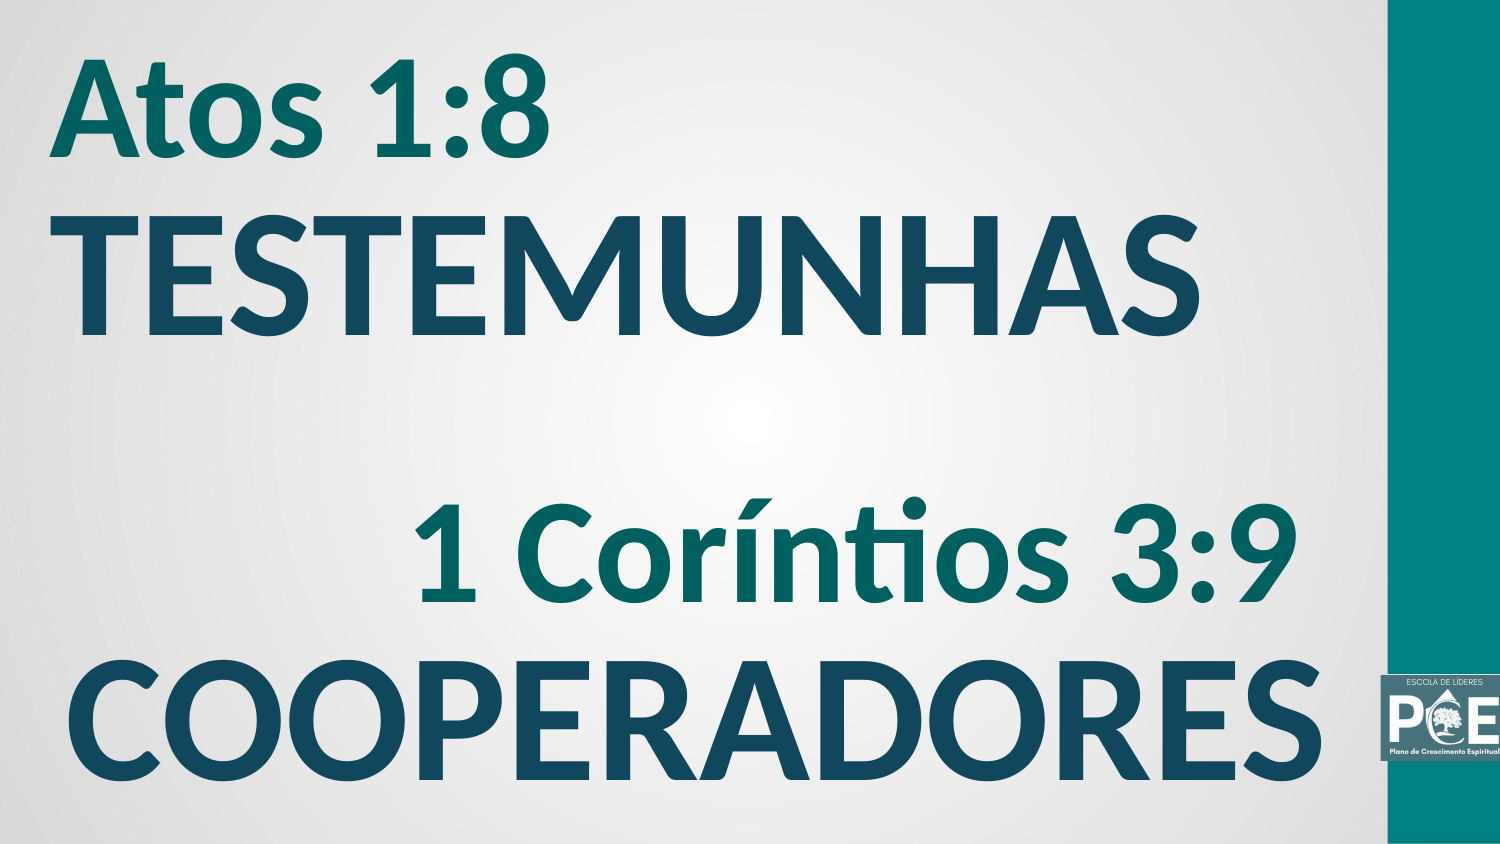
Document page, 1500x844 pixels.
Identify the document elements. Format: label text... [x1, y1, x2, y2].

text_box Atos 1:8 [41, 0, 597, 144]
text_box 1 Coríntios 3:9 [389, 445, 1308, 590]
text_box TESTEMUNHAS [41, 144, 1335, 380]
picture [1380, 674, 1500, 761]
text_box COOPERADORES [41, 590, 1335, 825]
